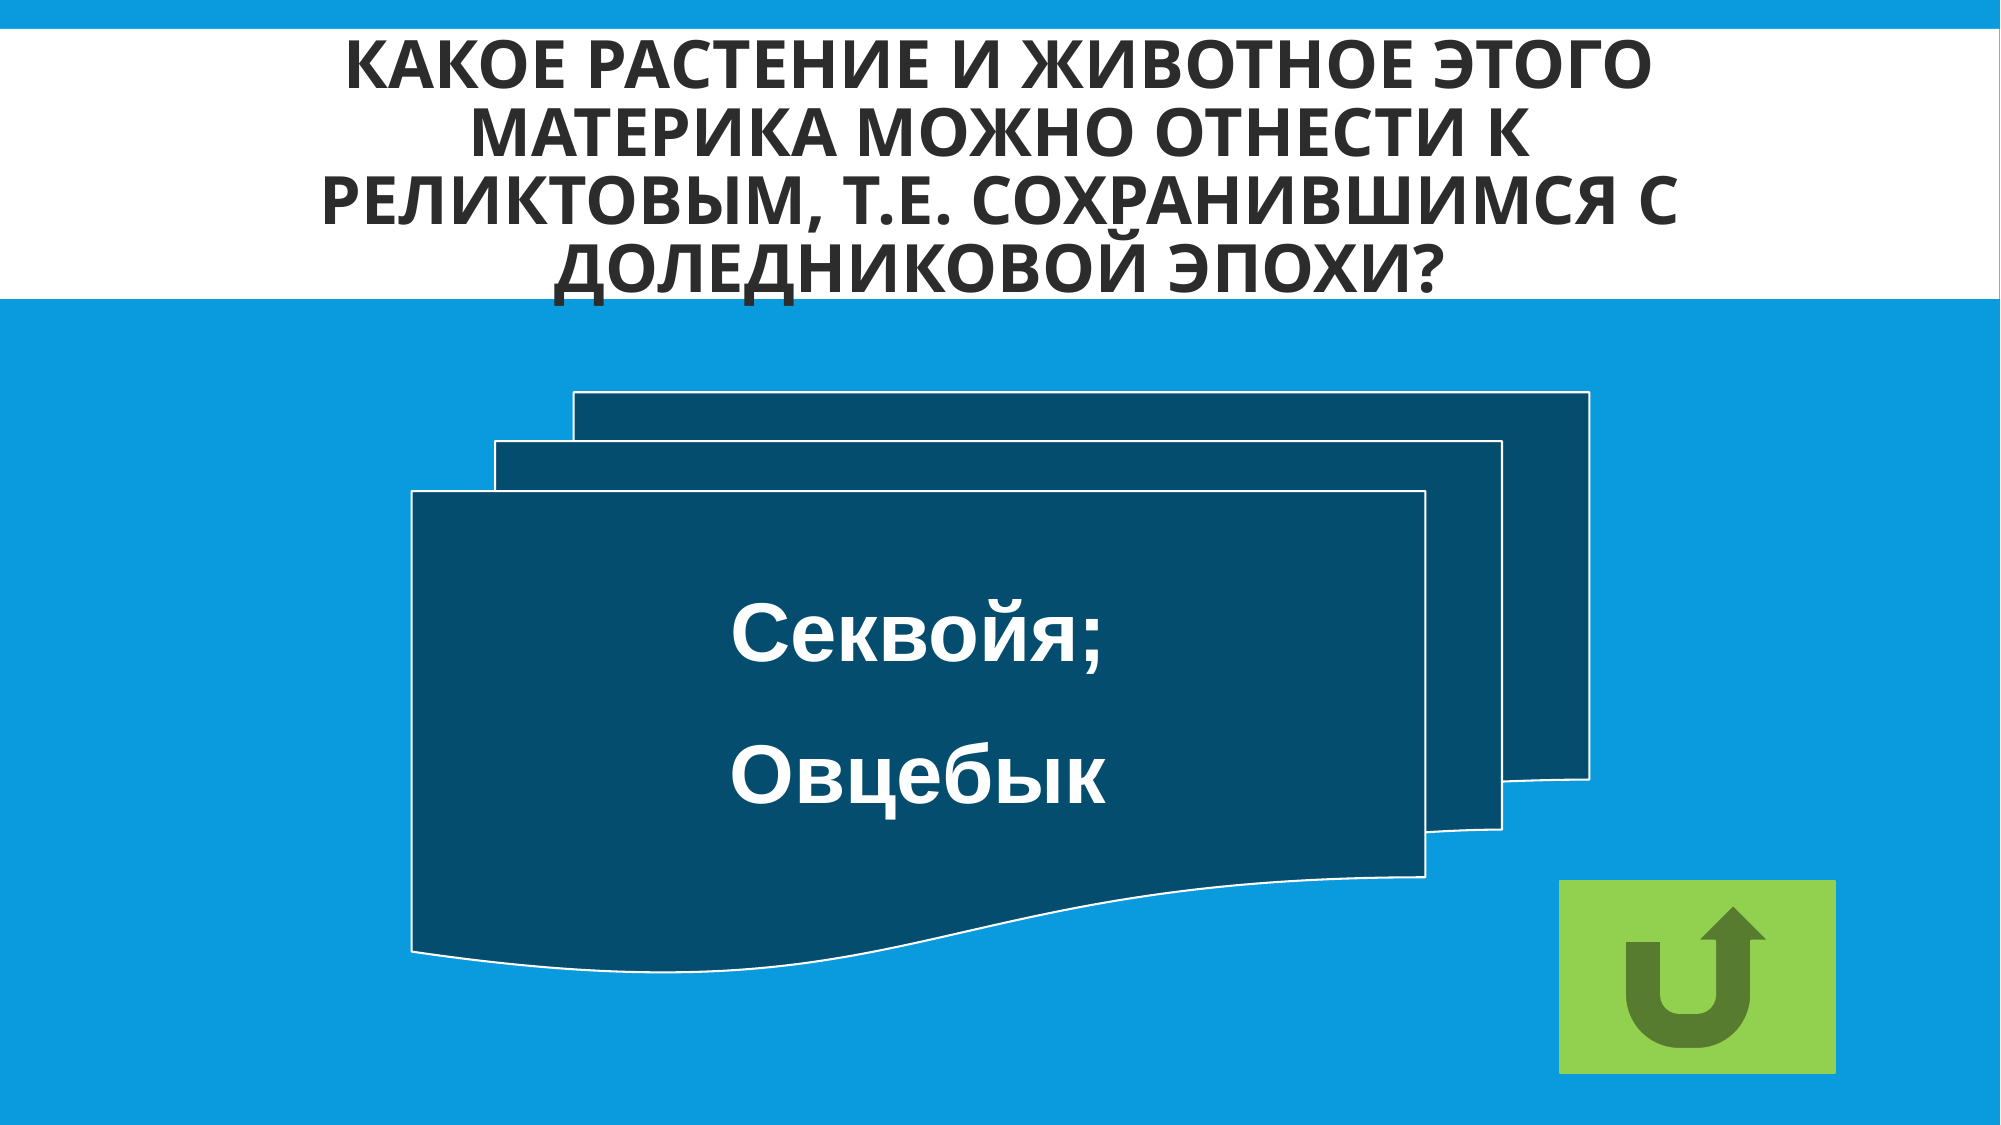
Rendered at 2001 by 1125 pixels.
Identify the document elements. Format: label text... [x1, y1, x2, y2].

picture [555, 299, 563, 305]
picture [595, 299, 603, 305]
picture [785, 299, 793, 305]
picture [745, 299, 753, 305]
text_box Секвойя; Овцебык [410, 391, 1591, 974]
title Какое растение и животное этого материка можно отнести к реликтовым, т.е. сохранившимся с доледниковой эпохи? [197, 46, 1803, 295]
text_box [1559, 880, 1836, 1074]
